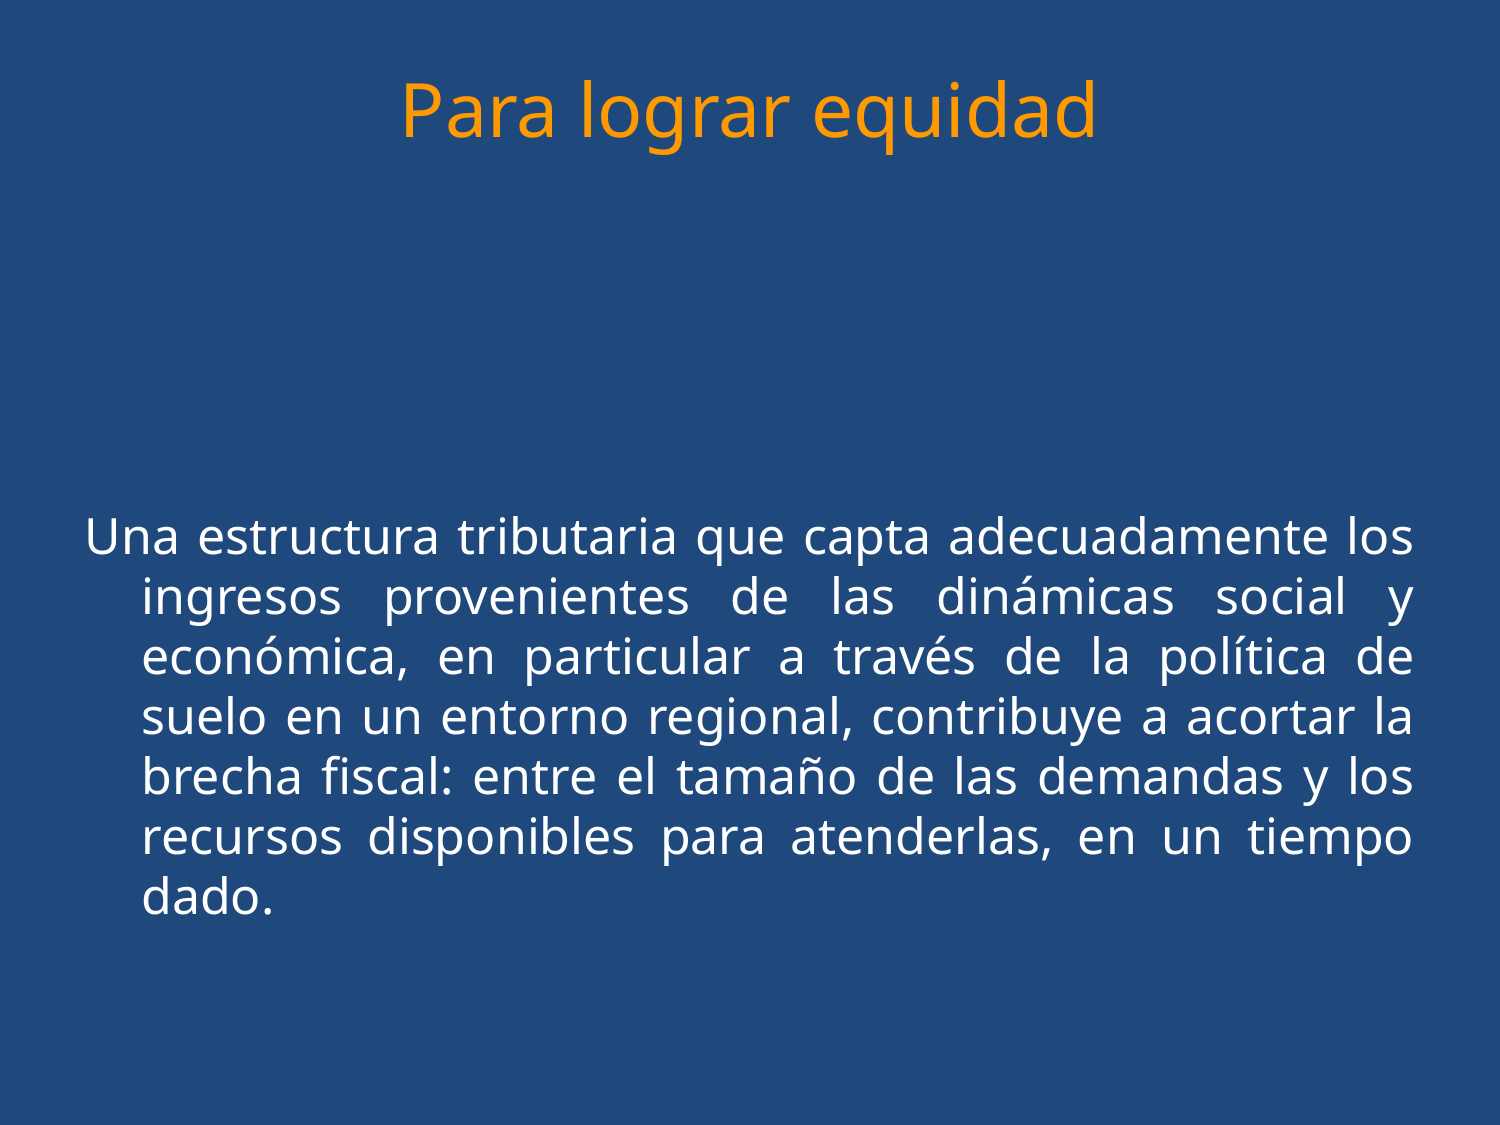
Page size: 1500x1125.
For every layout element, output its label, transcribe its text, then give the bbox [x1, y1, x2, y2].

text_box Para lograr equidad [47, 54, 1453, 160]
text_box Una estructura tributaria que capta adecuadamente los ingresos provenientes de las dinámicas social y económica, en particular a través de la política de suelo en un entorno regional, contribuye a acortar la brecha fiscal: entre el tamaño de las demandas y los recursos disponibles para atenderlas, en un tiempo dado. [70, 421, 1430, 932]
